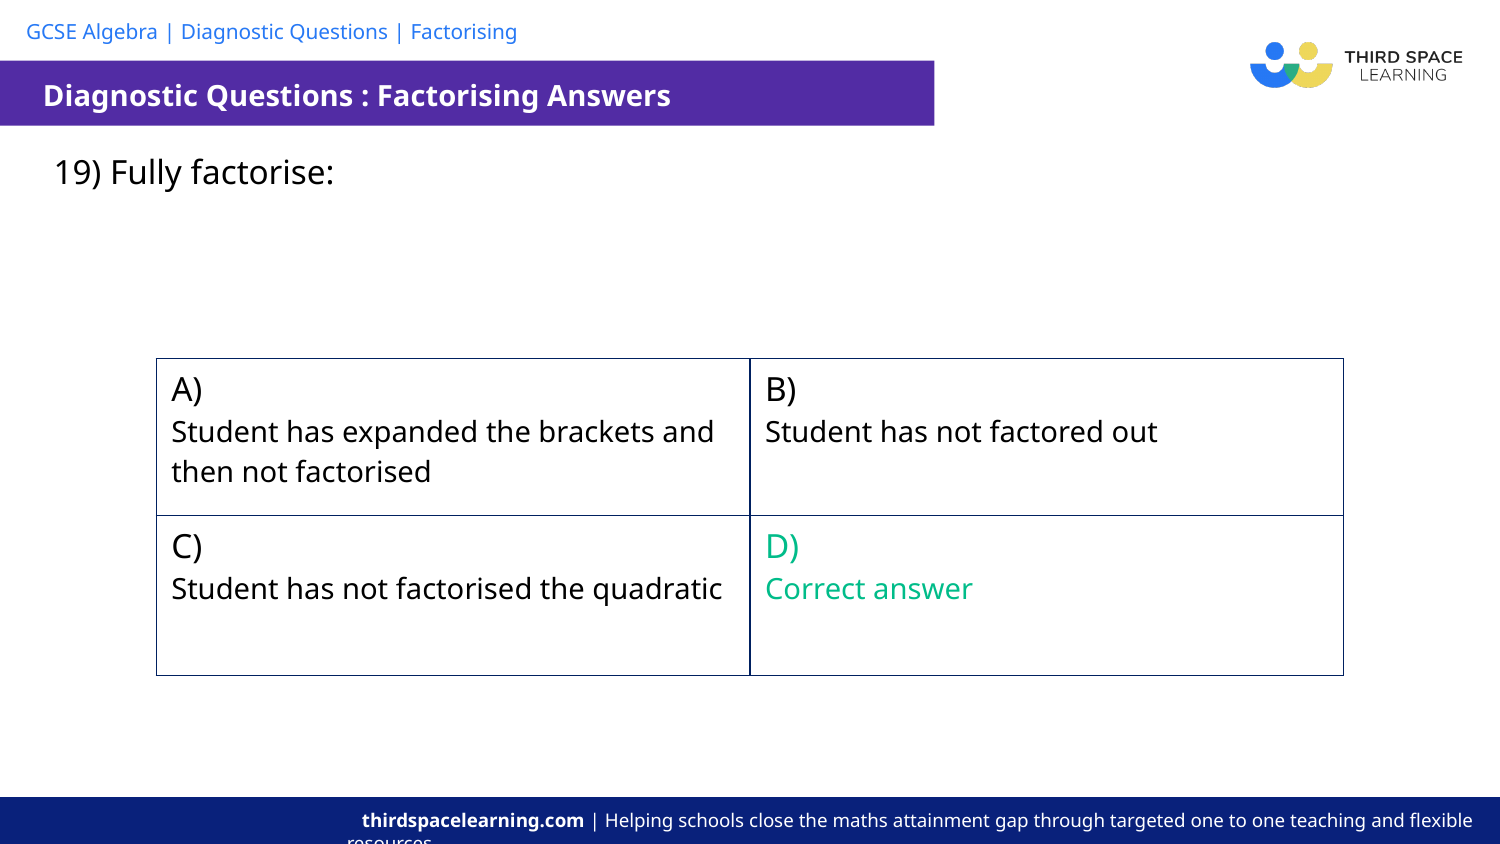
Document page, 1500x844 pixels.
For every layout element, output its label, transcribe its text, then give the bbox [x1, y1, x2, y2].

text_box Diagnostic Questions : Factorising Answers [27, 61, 849, 127]
picture [1250, 33, 1465, 99]
